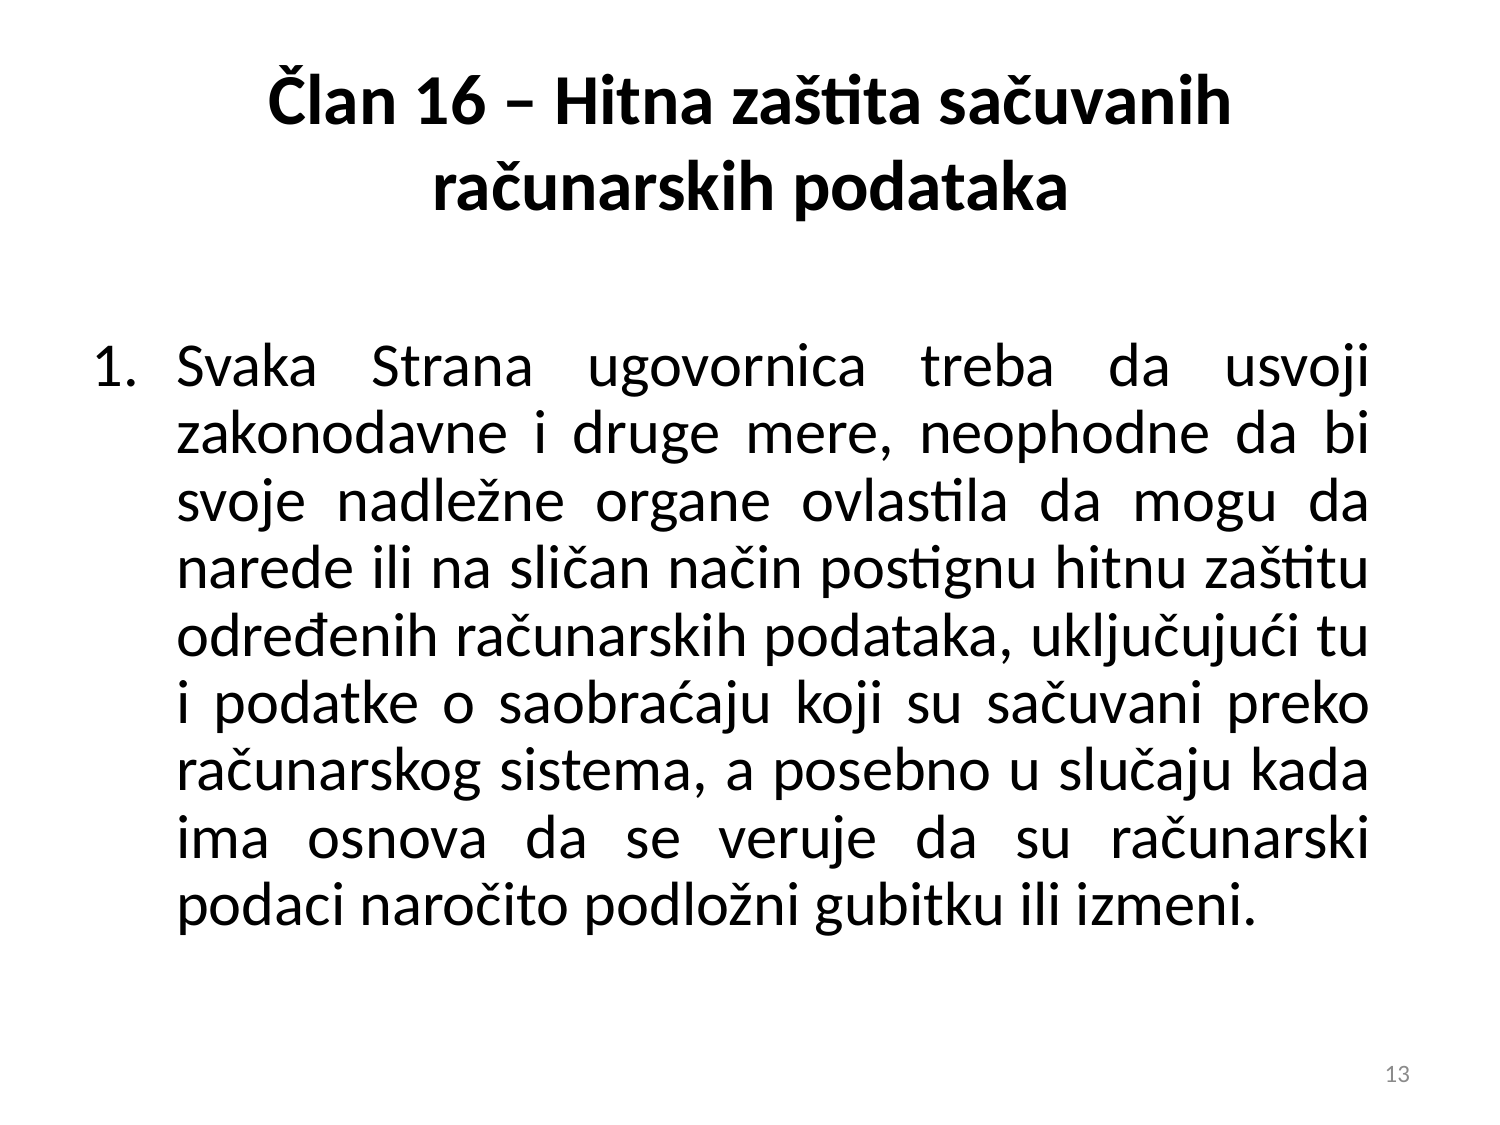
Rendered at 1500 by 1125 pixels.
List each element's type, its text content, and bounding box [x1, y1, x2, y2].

slide_number 13 [1074, 1042, 1425, 1103]
title Član 16 – Hitna zaštita sačuvanih računarskih podataka [76, 44, 1426, 232]
list Svaka Strana ugovornica treba da usvoji zakonodavne i druge mere, neophodne da bi svoje nadležne organe ovlastila da mogu da narede ili na sličan način postignu hitnu zaštitu određenih računarskih podataka, uključujući tu i podatke o saobraćaju koji su sačuvani preko računarskog sistema, a posebno u slučaju kada ima osnova da se veruje da su računarski podaci naročito podložni gubitku ili izmeni. [76, 324, 1388, 1057]
